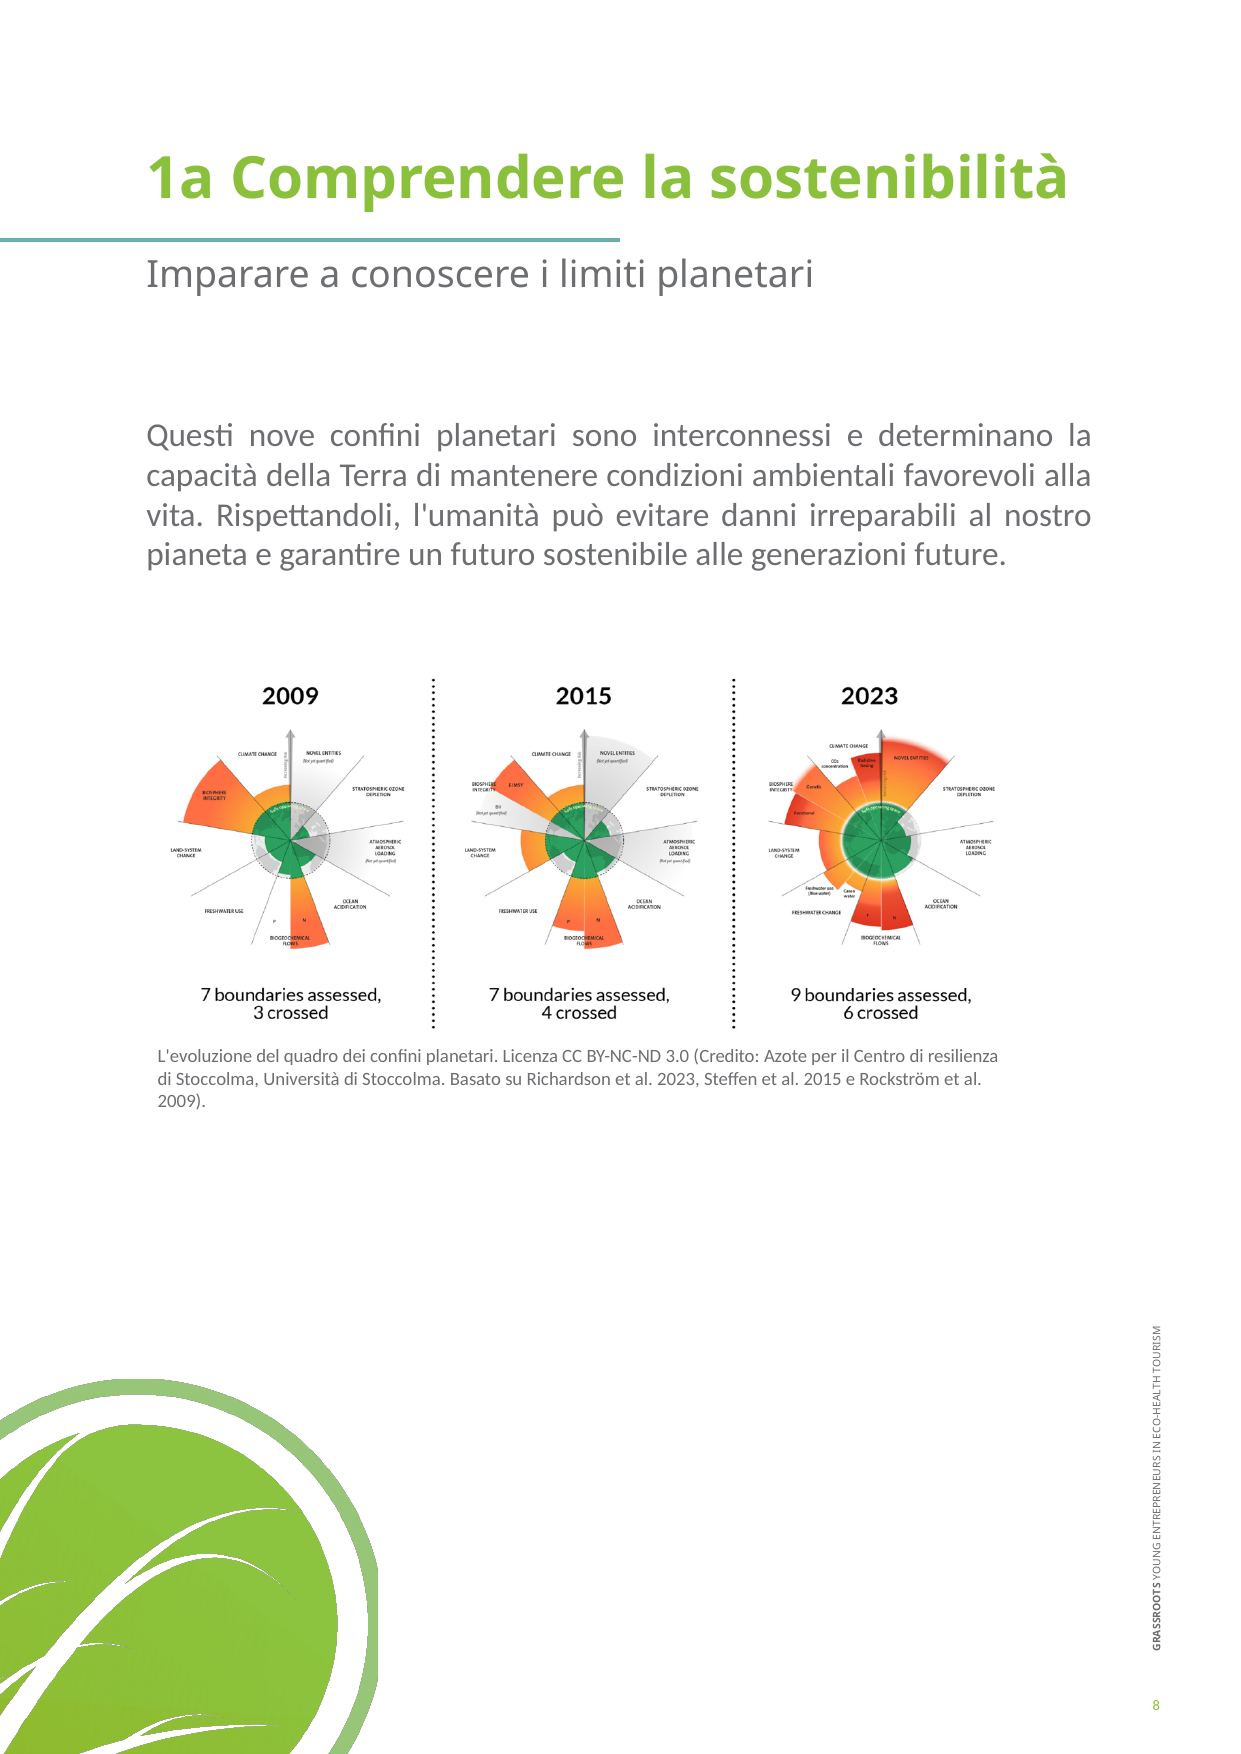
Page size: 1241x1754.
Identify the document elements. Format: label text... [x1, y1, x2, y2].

picture [0, 1379, 378, 1754]
list Questi nove confini planetari sono interconnessi e determinano la capacità della Terra di mantenere condizioni ambientali favorevoli alla vita. Rispettandoli, l'umanità può evitare danni irreparabili al nostro pianeta e garantire un futuro sostenibile alle generazioni future. [131, 371, 1109, 1585]
picture [131, 660, 1036, 1037]
slide_number 8 [1125, 1666, 1187, 1743]
list Imparare a conoscere i limiti planetari [131, 242, 1109, 371]
list 1a Comprendere la sostenibilità [131, 132, 1109, 242]
text_box L'evoluzione del quadro dei confini planetari. Licenza CC BY-NC-ND 3.0 (Credito: Azote per il Centro di resilienza di Stoccolma, Università di Stoccolma. Basato su Richardson et al. 2023, Steffen et al. 2015 e Rockström et al. 2009). [142, 1046, 1025, 1119]
